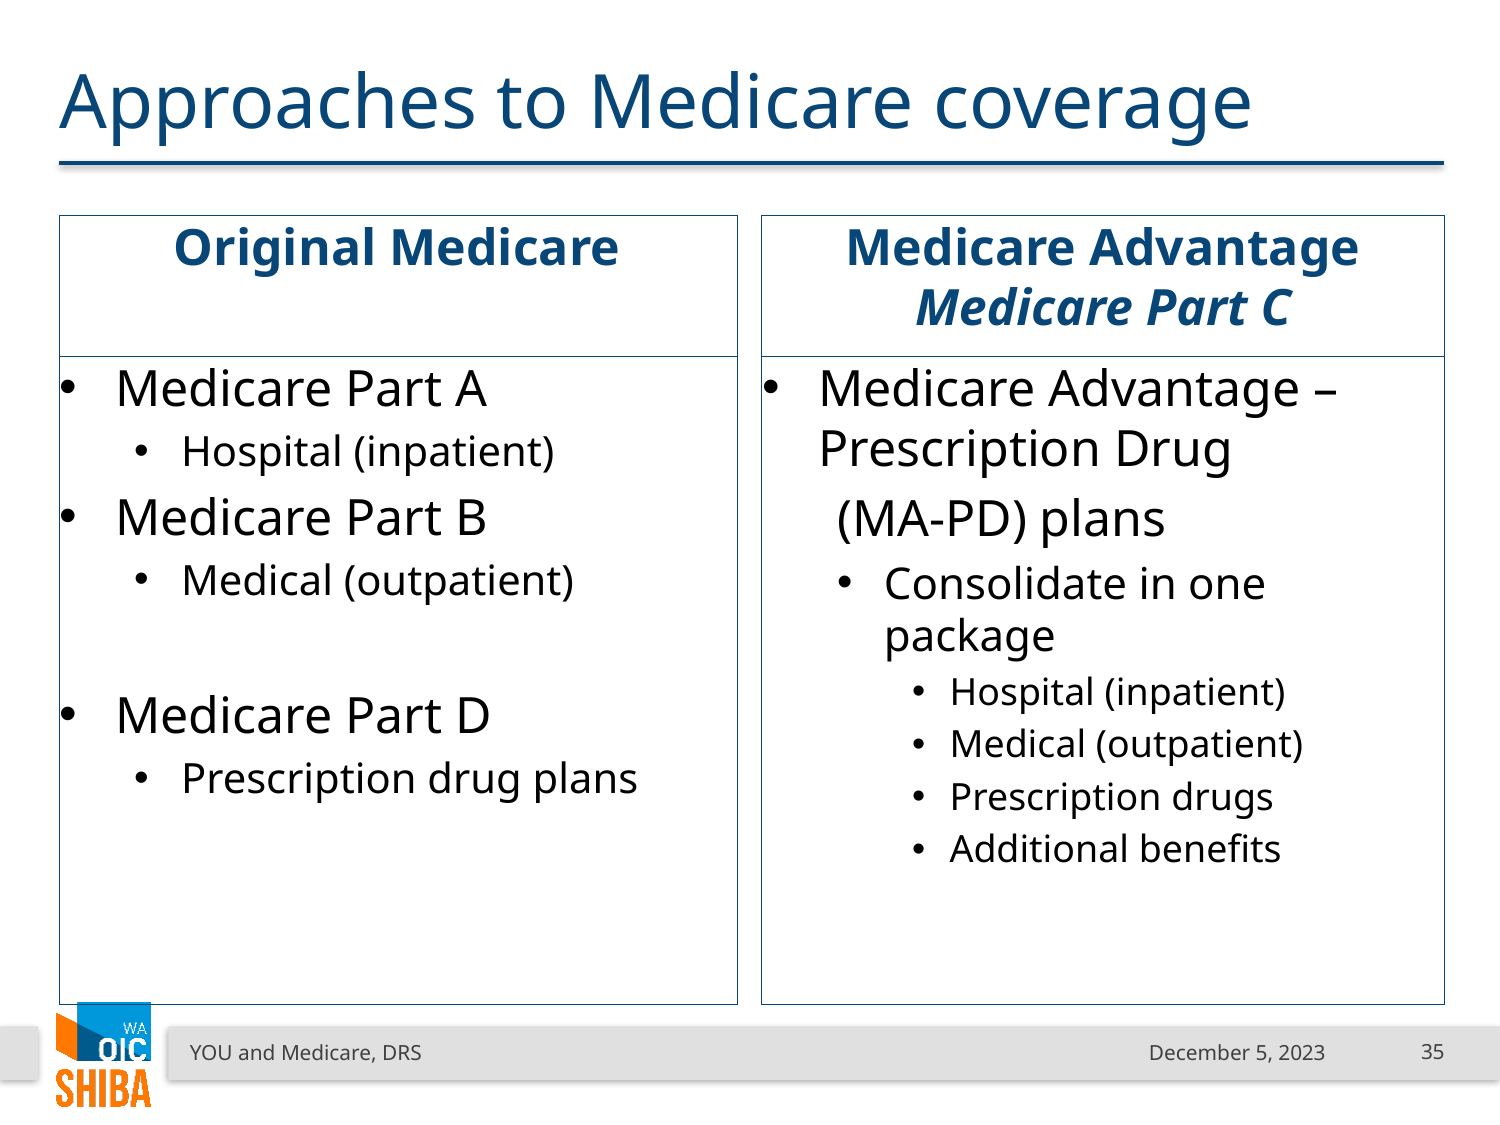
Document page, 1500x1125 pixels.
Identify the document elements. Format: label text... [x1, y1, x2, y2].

list Medicare Part A Hospital (inpatient) Medicare Part B Medical (outpatient) Medicare Part D Prescription drug plans [59, 356, 738, 1005]
title Approaches to Medicare coverage [59, 53, 1445, 164]
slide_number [975, 1035, 1326, 1069]
list Medicare Advantage Medicare Part C [761, 215, 1445, 356]
footer YOU and Medicare, DRS [190, 1035, 785, 1069]
list Original Medicare [59, 215, 738, 356]
list Medicare Advantage – Prescription Drug (MA-PD) plans Consolidate in one package Hospital (inpatient) Medical (outpatient) Prescription drugs Additional benefits [761, 356, 1445, 1005]
slide_number 35 [1339, 1035, 1445, 1069]
picture [56, 1002, 151, 1107]
